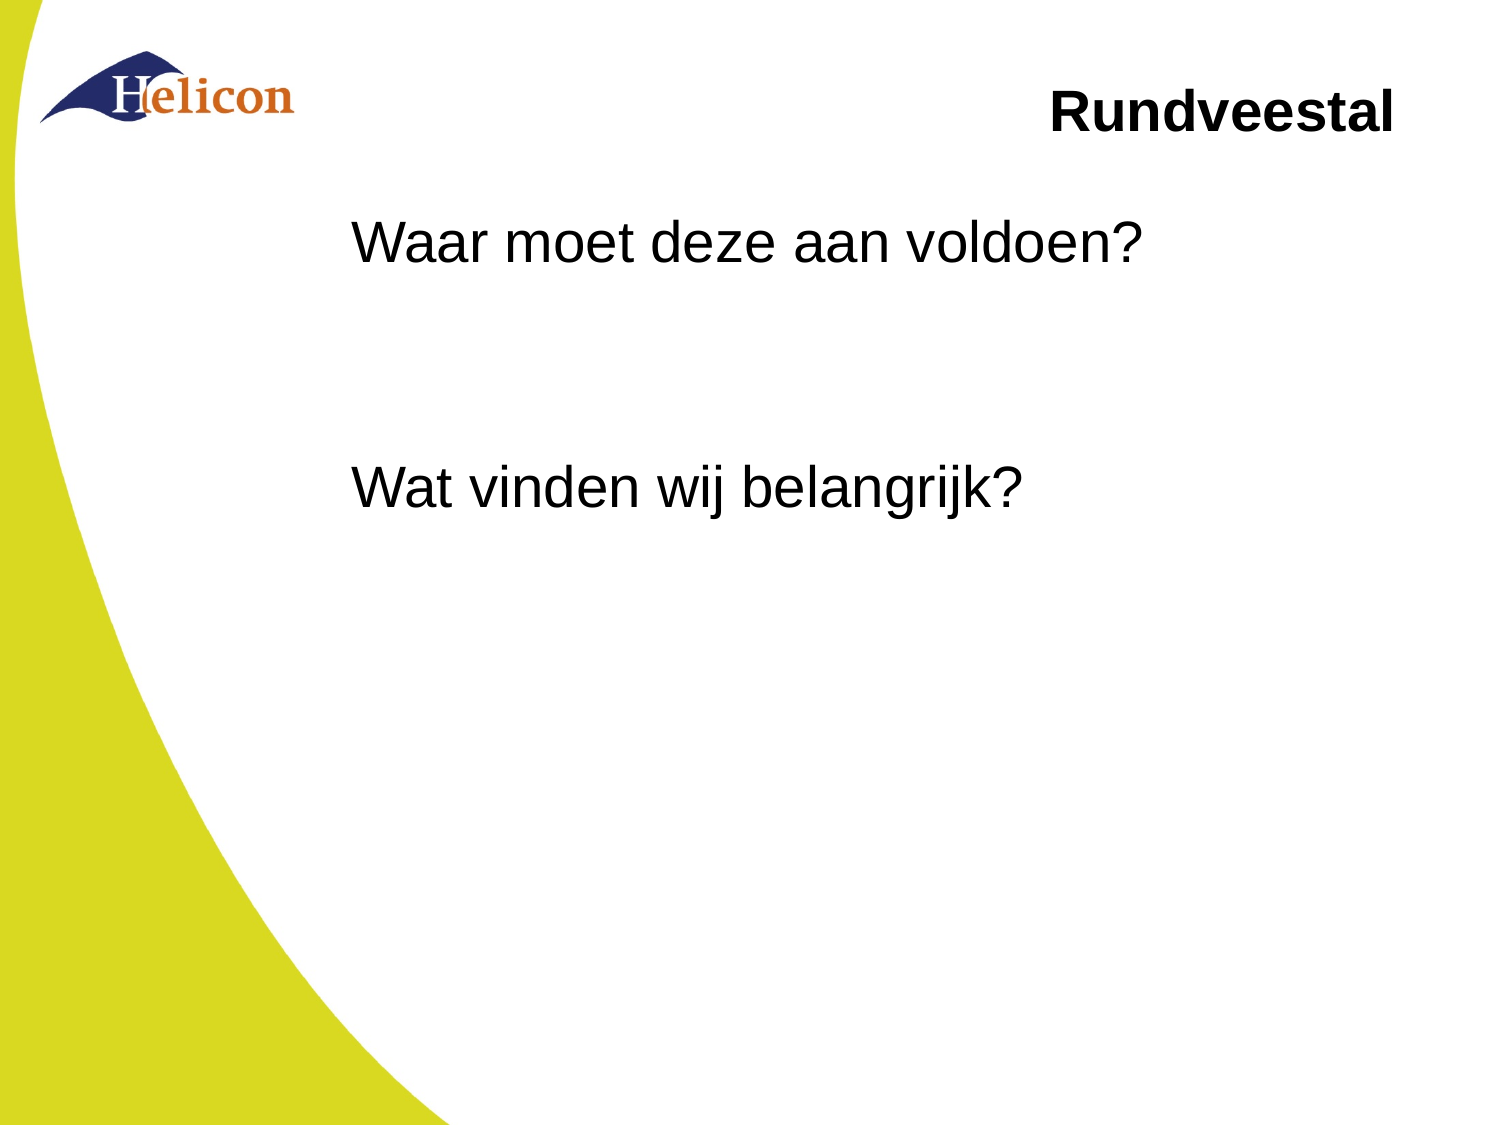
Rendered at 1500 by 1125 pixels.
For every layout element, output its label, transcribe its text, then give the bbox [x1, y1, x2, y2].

list Waar moet deze aan voldoen? Wat vinden wij belangrijk? [336, 196, 1425, 1005]
picture [0, 0, 1500, 1125]
title Rundveestal [337, 54, 1428, 161]
